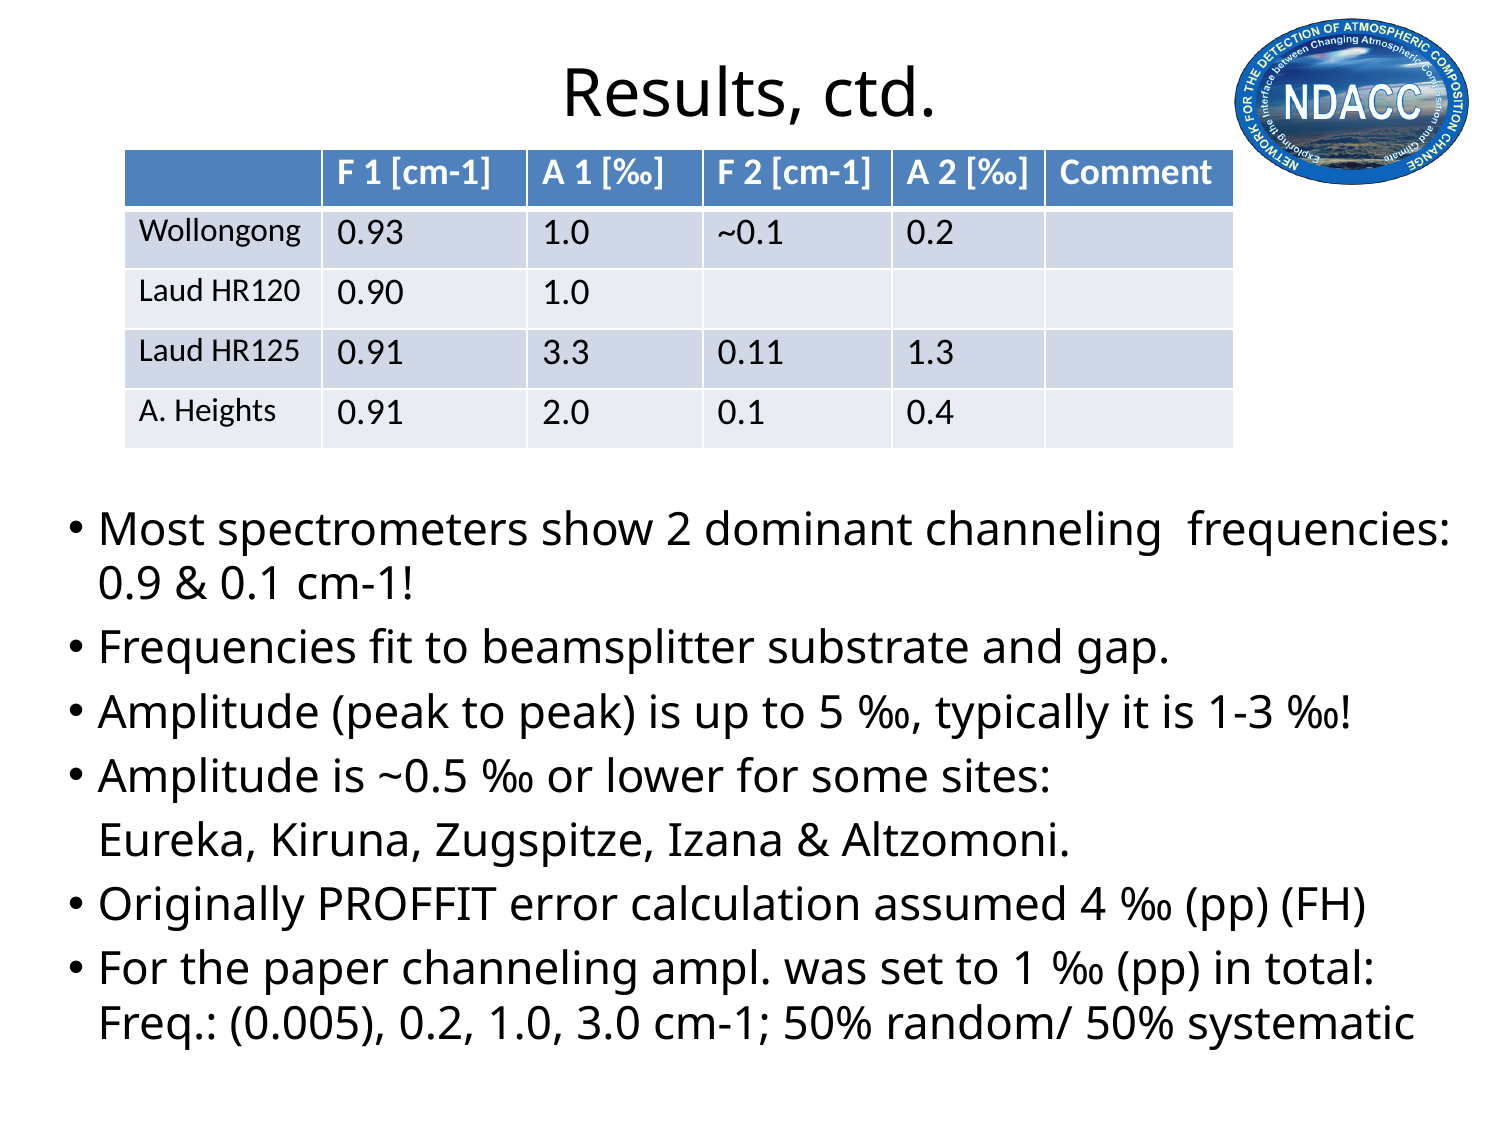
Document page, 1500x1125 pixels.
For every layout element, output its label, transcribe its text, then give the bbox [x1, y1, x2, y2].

table_cell 1.3 [893, 330, 1044, 388]
table_cell 0.90 [323, 270, 526, 328]
table_cell Laud HR120 [125, 270, 321, 328]
table_header [125, 159, 321, 206]
table_cell 1.0 [528, 212, 702, 268]
table_cell [893, 270, 1044, 328]
table_cell 0.4 [893, 390, 1044, 448]
table_cell 3.3 [528, 330, 702, 388]
table_header A 1 [‰] [528, 159, 702, 206]
table_cell 0.2 [893, 212, 1044, 268]
table_cell Laud HR125 [125, 330, 321, 388]
table_cell Wollongong [125, 212, 321, 268]
table_header Comment [1046, 159, 1233, 206]
table_cell 1.0 [528, 270, 702, 328]
table_cell 2.0 [528, 390, 702, 448]
table_header F 2 [cm-1] [704, 159, 891, 206]
table_cell 0.91 [323, 390, 526, 448]
text_box Most spectrometers show 2 dominant channeling frequencies: 0.9 & 0.1 cm-1! Frequencies fit to beamsplitter substrate and gap. Amplitude (peak to peak) is up to 5 ‰, typically it is 1-3 ‰! Amplitude is ~0.5 ‰ or lower for some sites: Eureka, Kiruna, Zugspitze, Izana & Altzomoni. Originally PROFFIT error calculation assumed 4 ‰ (pp) (FH) For the paper channeling ampl. was set to 1 ‰ (pp) in total: Freq.: (0.005), 0.2, 1.0, 3.0 cm-1; 50% random/ 50% systematic [53, 491, 1471, 1059]
table_cell [1046, 390, 1233, 448]
table_cell [1046, 270, 1233, 328]
text_box Results, ctd. [74, 42, 1425, 159]
table_cell [1046, 330, 1233, 388]
table_header F 1 [cm-1] [323, 159, 526, 206]
table_cell 0.11 [704, 330, 891, 388]
table_cell [704, 270, 891, 328]
picture [1234, 18, 1469, 185]
table_cell ~0.1 [704, 212, 891, 268]
table_cell [1046, 212, 1233, 268]
table_cell 0.91 [323, 330, 526, 388]
table_header A 2 [‰] [893, 159, 1044, 206]
table_cell 0.1 [704, 390, 891, 448]
table_cell 0.93 [323, 212, 526, 268]
table_cell A. Heights [125, 390, 321, 448]
